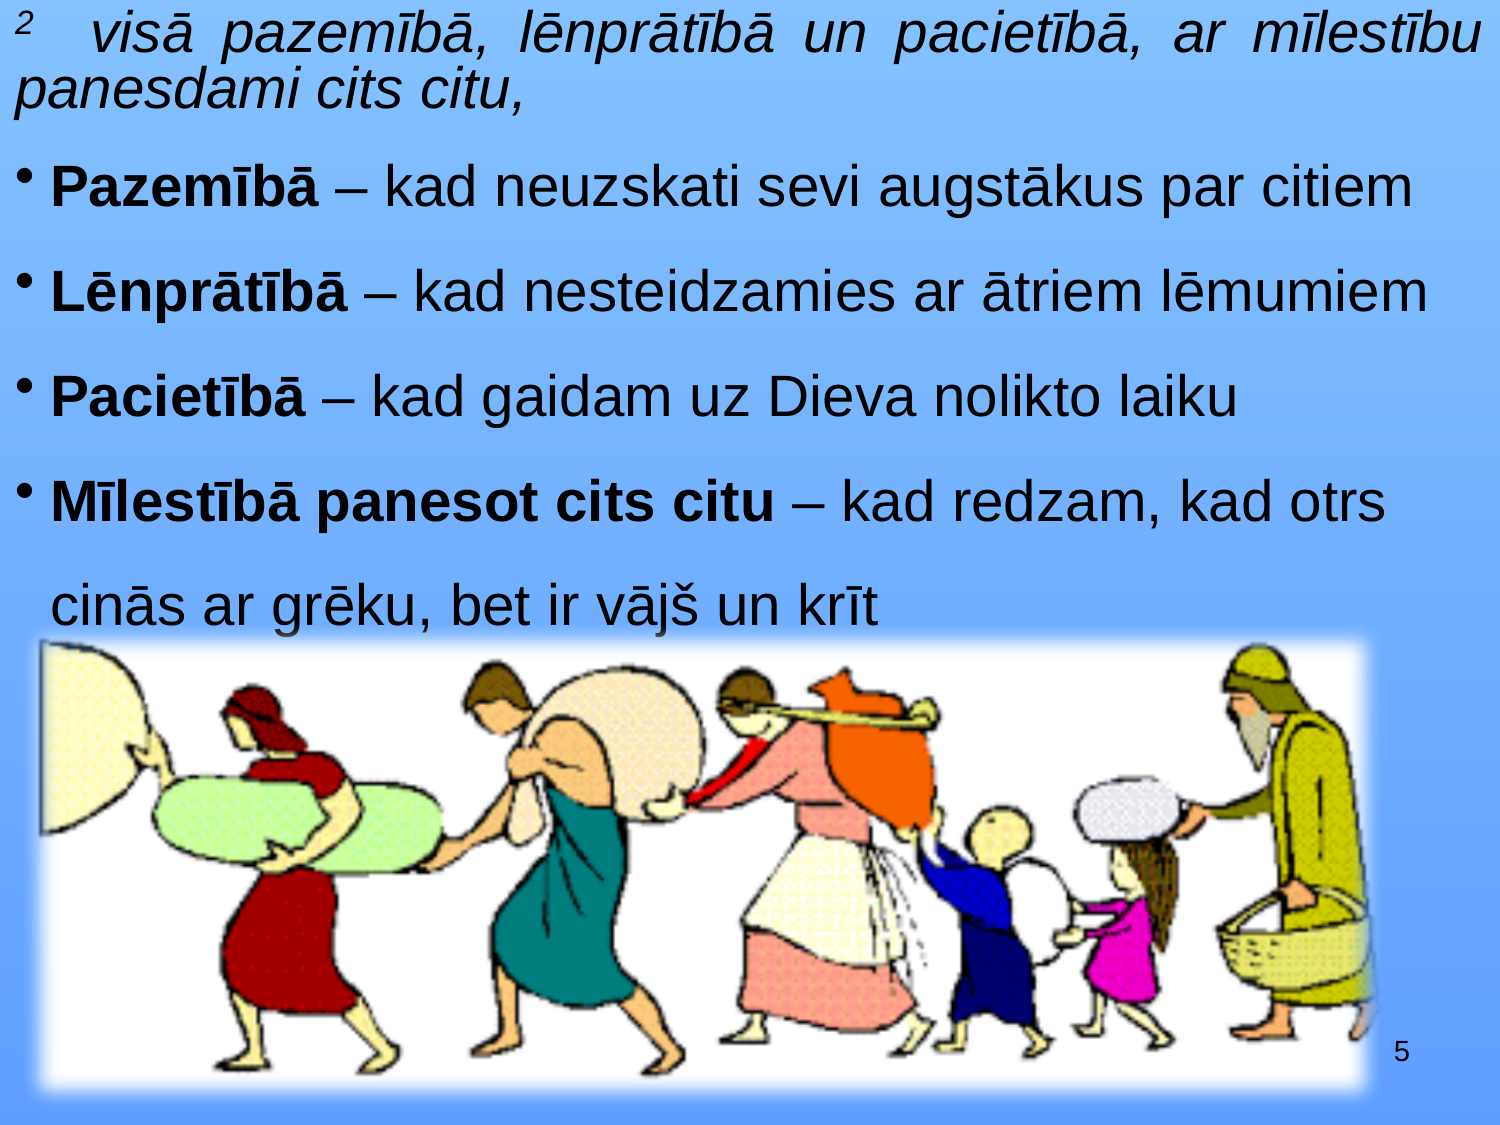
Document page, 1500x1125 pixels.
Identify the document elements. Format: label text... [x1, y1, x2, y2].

slide_number 5 [1388, 1024, 1426, 1103]
list 2 visā pazemībā, lēnprātībā un pacietībā, ar mīlestību panesdami cits citu, [0, 0, 1500, 105]
text_box Pazemībā – kad neuzskati sevi augstākus par citiem Lēnprātībā – kad nesteidzamies ar ātriem lēmumiem Pacietībā – kad gaidam uz Dieva nolikto laiku Mīlestībā panesot cits citu – kad redzam, kad otrs cinās ar grēku, bet ir vājš un krīt [0, 105, 1500, 645]
picture [22, 622, 1384, 1108]
